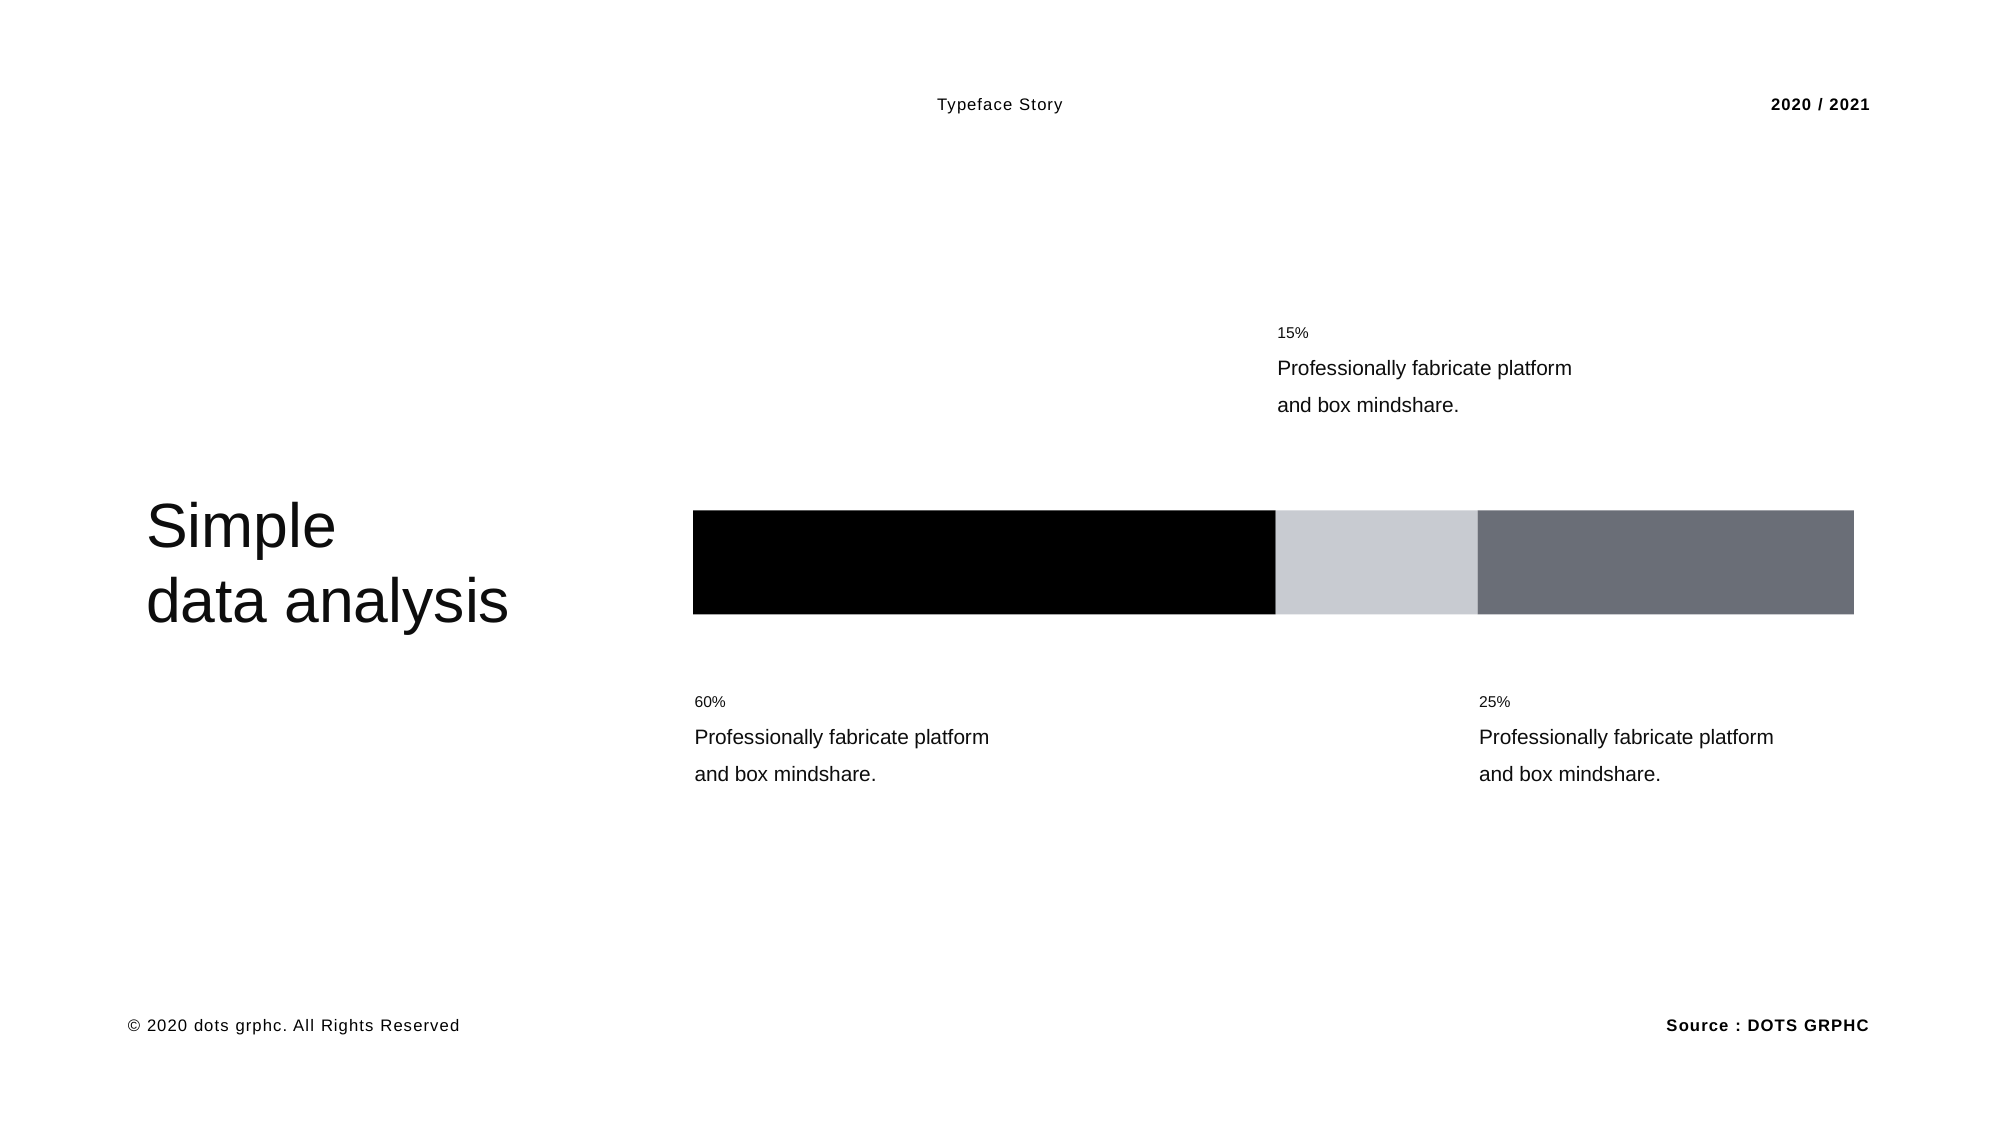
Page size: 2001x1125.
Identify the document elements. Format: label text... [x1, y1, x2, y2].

text_box 2020 / 2021 [1688, 86, 1885, 122]
text_box [1275, 510, 1477, 615]
text_box 25% Professionally fabricate platform and box mindshare. [1479, 682, 1775, 786]
text_box Typeface Story [881, 86, 1119, 122]
text_box [1477, 510, 1854, 615]
text_box [693, 510, 1275, 615]
text_box 15% Professionally fabricate platform and box mindshare. [1277, 313, 1573, 417]
text_box © 2020 dots grphc. All Rights Reserved [113, 1007, 490, 1043]
text_box Source : DOTS GRPHC [1538, 1007, 1884, 1042]
text_box Simple data analysis [146, 485, 511, 636]
text_box 60% Professionally fabricate platform and box mindshare. [694, 682, 990, 786]
